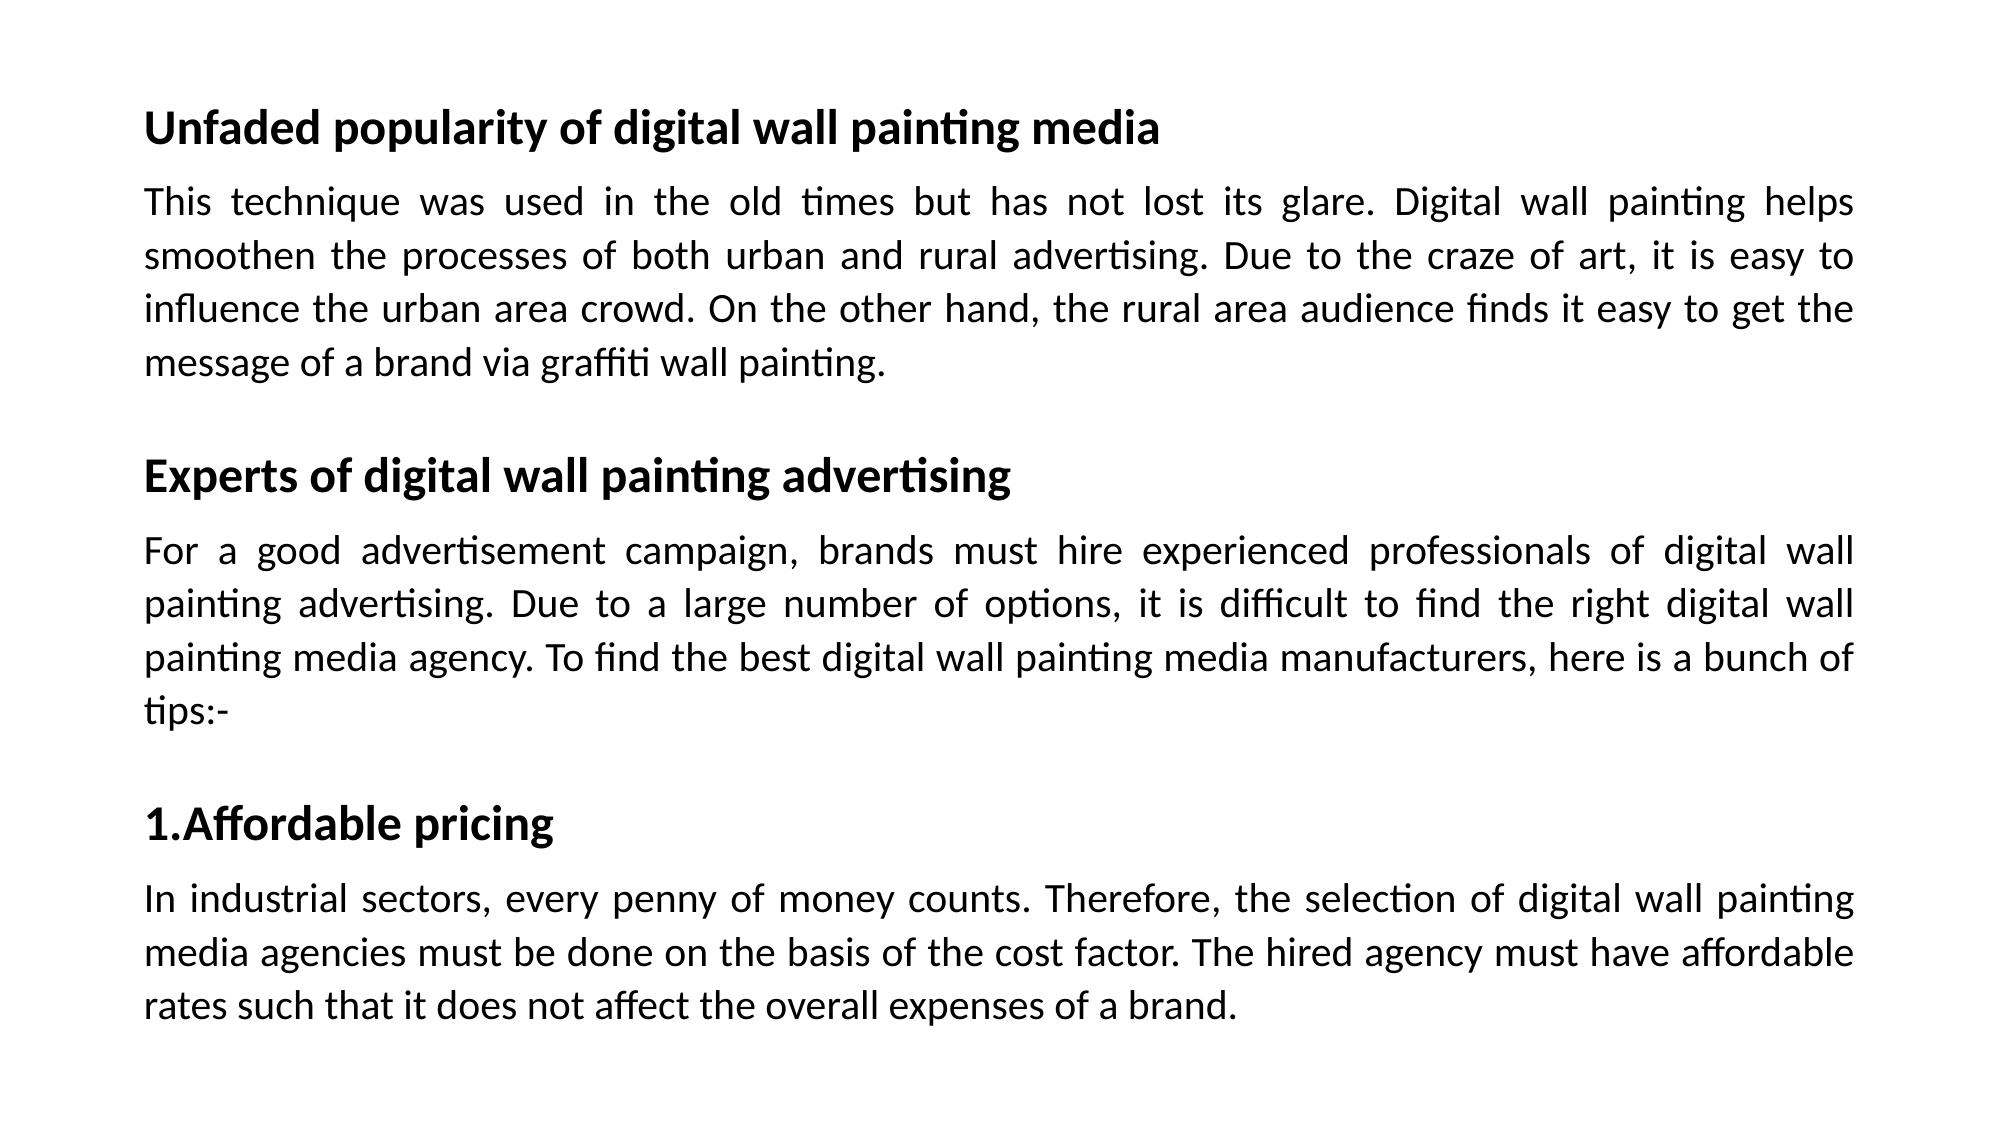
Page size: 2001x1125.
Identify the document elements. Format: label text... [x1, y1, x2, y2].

text_box Unfaded popularity of digital wall painting media This technique was used in the old times but has not lost its glare. Digital wall painting helps smoothen the processes of both urban and rural advertising. Due to the craze of art, it is easy to influence the urban area crowd. On the other hand, the rural area audience finds it easy to get the message of a brand via graffiti wall painting. Experts of digital wall painting advertising For a good advertisement campaign, brands must hire experienced professionals of digital wall painting advertising. Due to a large number of options, it is difficult to find the right digital wall painting media agency. To find the best digital wall painting media manufacturers, here is a bunch of tips:- 1.Affordable pricing In industrial sectors, every penny of money counts. Therefore, the selection of digital wall painting media agencies must be done on the basis of the cost factor. The hired agency must have affordable rates such that it does not affect the overall expenses of a brand. [129, 82, 1871, 1036]
